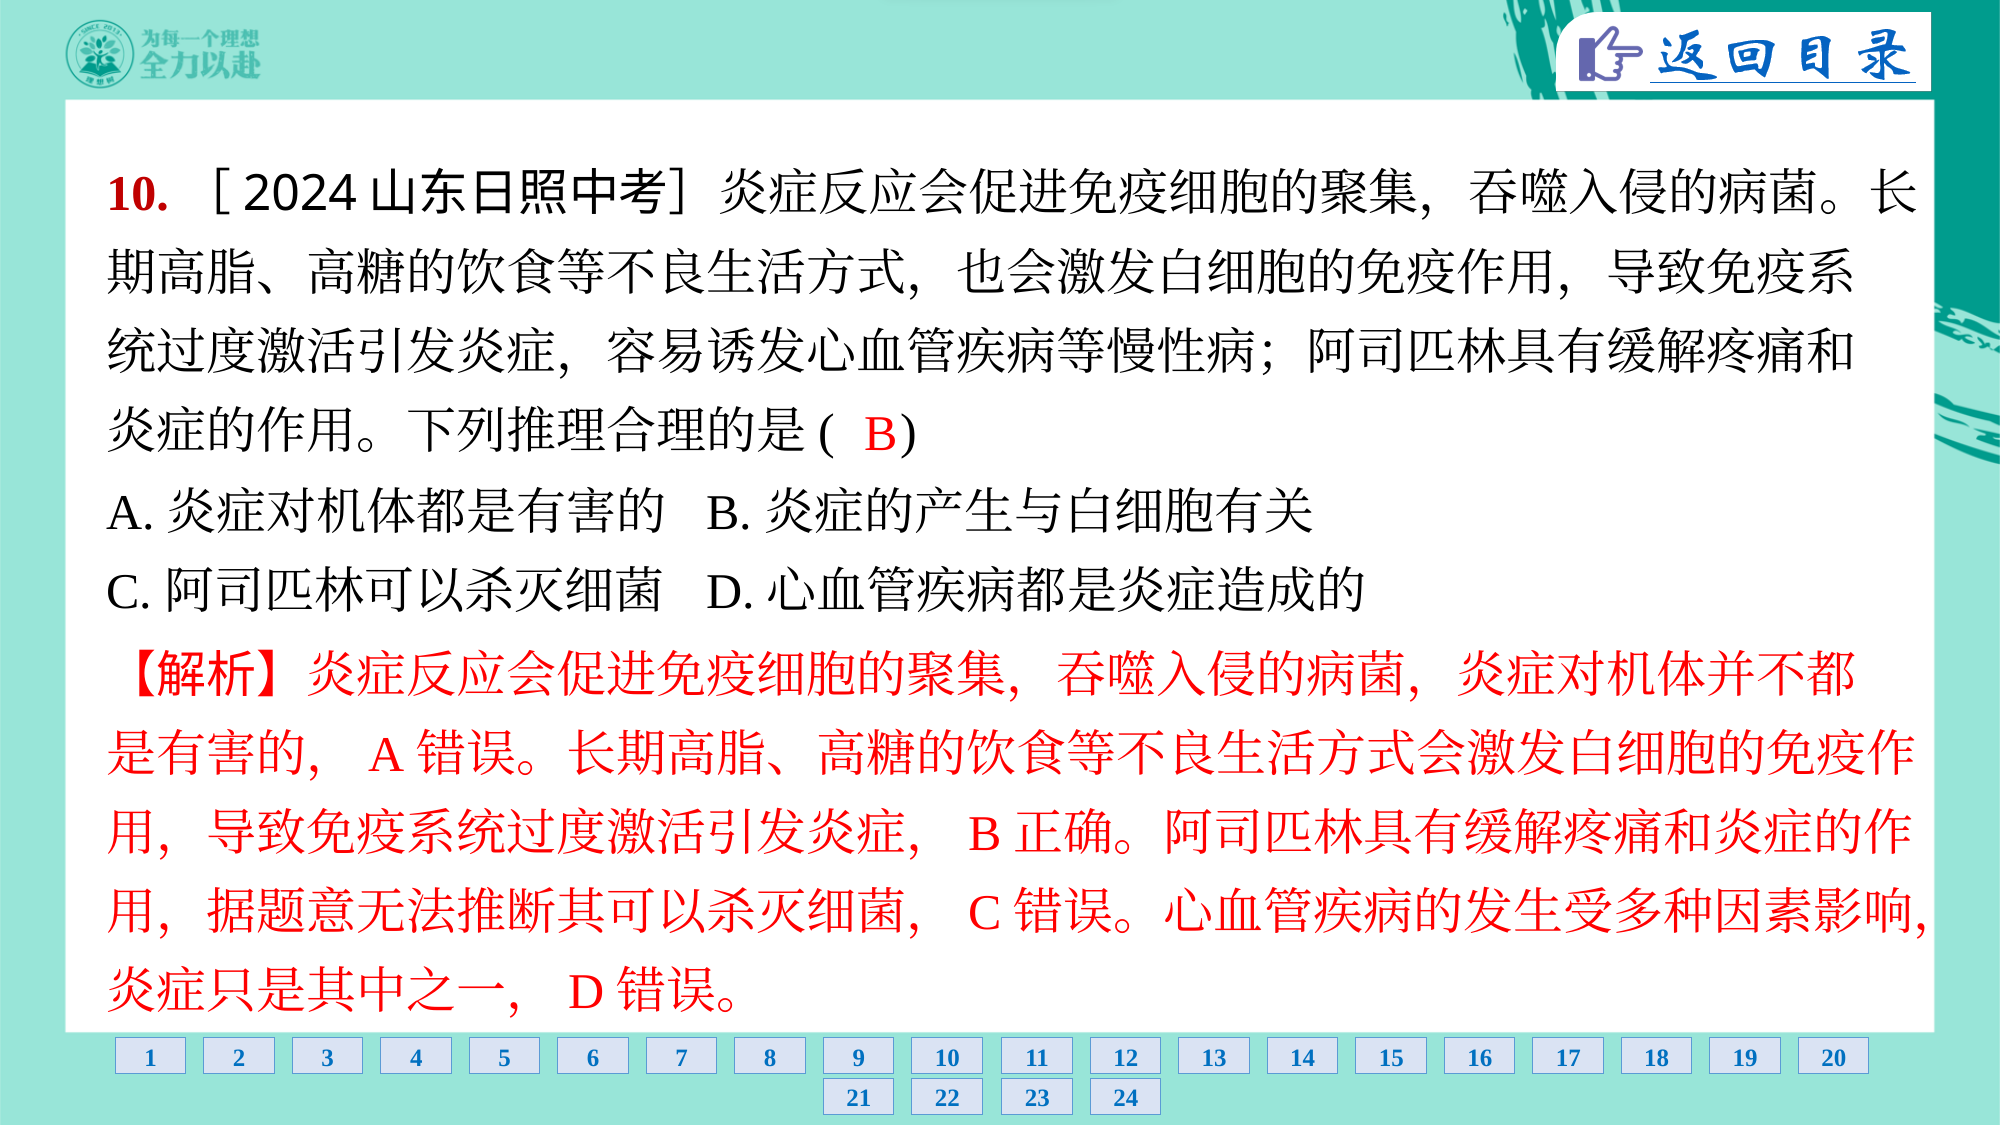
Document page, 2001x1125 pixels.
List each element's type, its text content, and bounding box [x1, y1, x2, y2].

text_box 【解析】炎症反应会促进免疫细胞的聚集，吞噬入侵的病菌，炎症对机体并不都 是有害的，A错误。长期高脂、高糖的饮食等不良生活方式会激发白细胞的免疫作 用，导致免疫系统过度激活引发炎症，B正确。阿司匹林具有缓解疼痛和炎症的作 用，据题意无法推断其可以杀灭细菌，C错误。心血管疾病的发生受多种因素影响， 炎症只是其中之一，D错误。 [106, 622, 1895, 1019]
picture [0, 0, 2000, 1125]
text_box 10.［2024山东日照中考］炎症反应会促进免疫细胞的聚集，吞噬入侵的病菌。长 期高脂、高糖的饮食等不良生活方式，也会激发白细胞的免疫作用，导致免疫系 统过度激活引发炎症，容易诱发心血管疾病等慢性病；阿司匹林具有缓解疼痛和 炎症的作用。下列推理合理的是( ) [106, 141, 1895, 459]
text_box B [846, 381, 917, 460]
text_box A.炎症对机体都是有害的 B.炎症的产生与白细胞有关 C.阿司匹林可以杀灭细菌 D.心血管疾病都是炎症造成的 [106, 460, 1895, 619]
